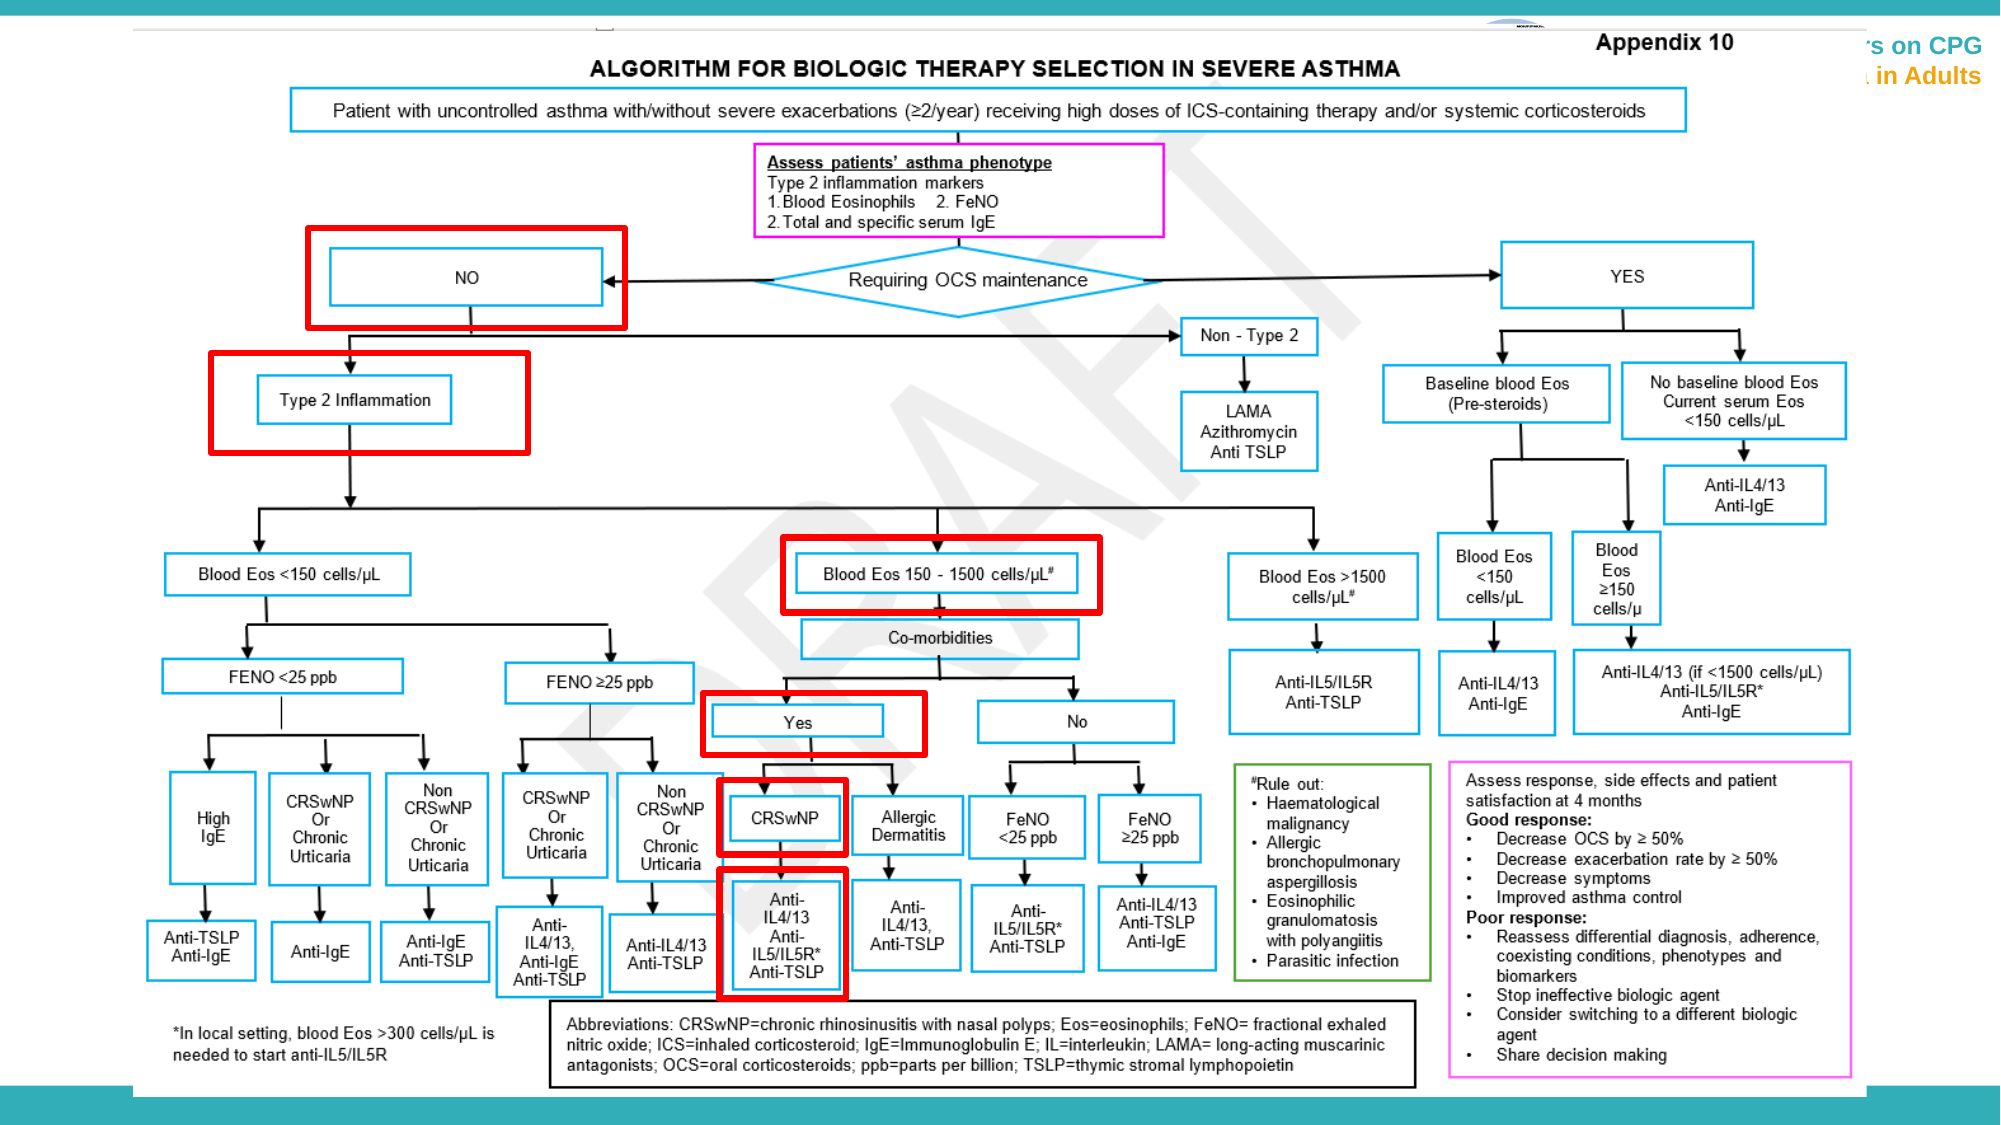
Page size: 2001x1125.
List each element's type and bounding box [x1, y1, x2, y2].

text_box [1449, 18, 2000, 133]
text_box [132, 27, 1867, 1098]
